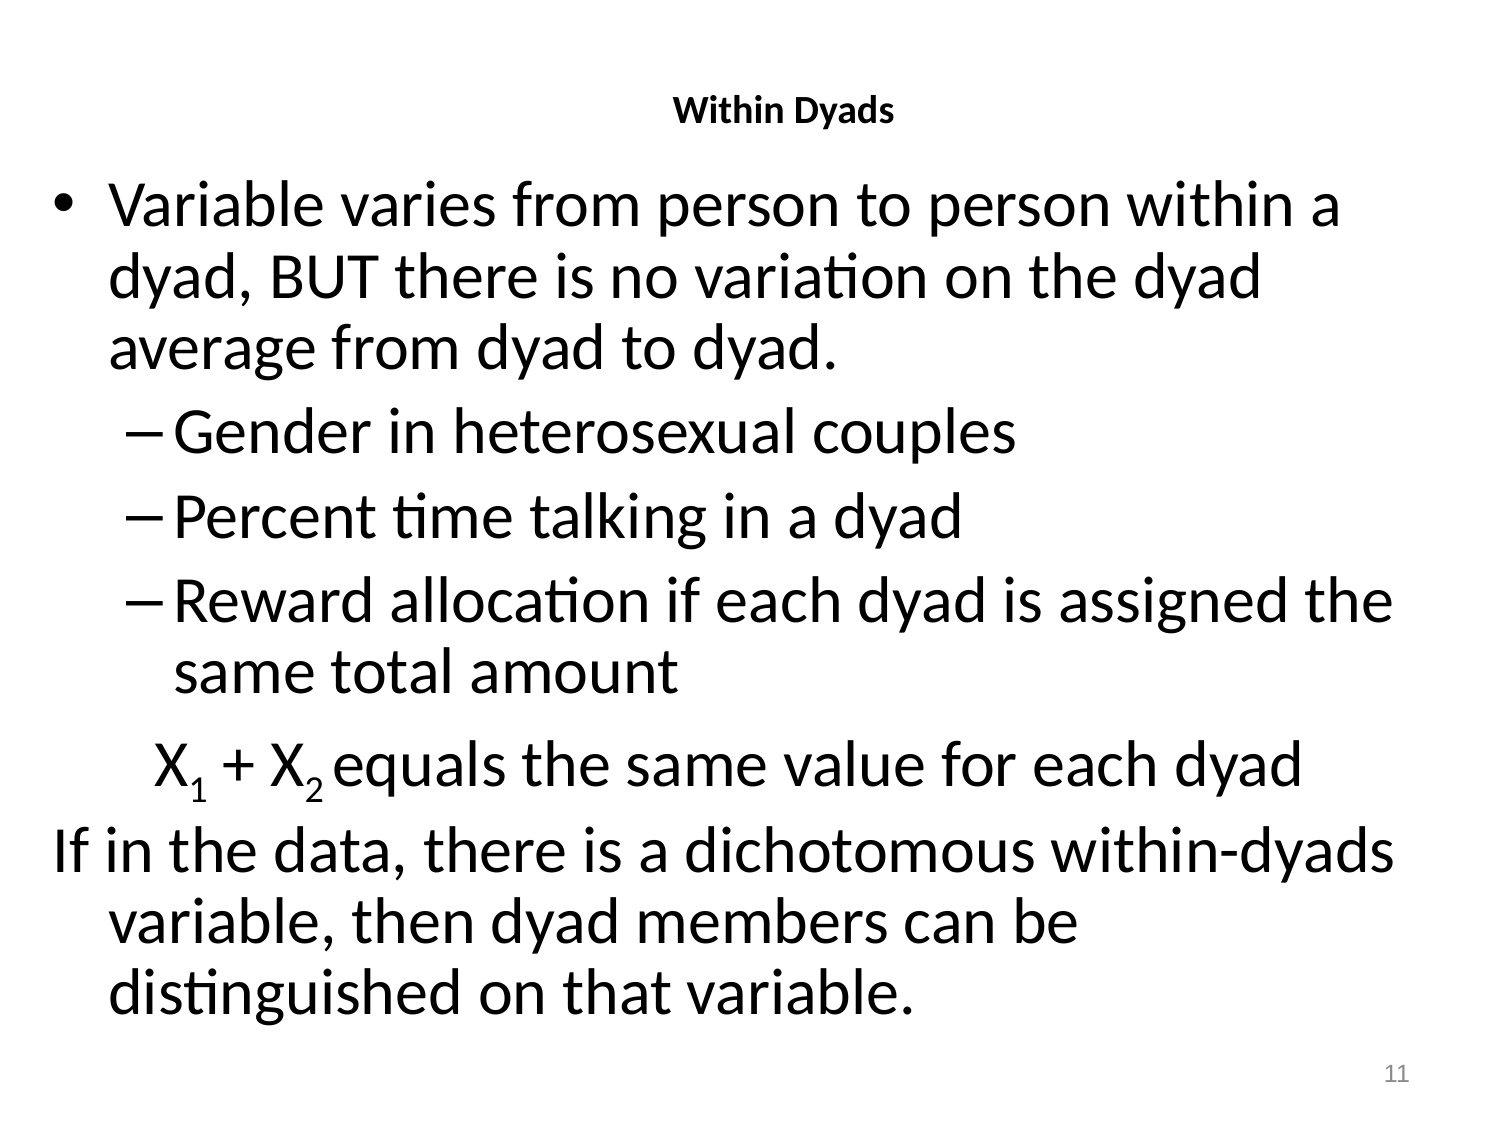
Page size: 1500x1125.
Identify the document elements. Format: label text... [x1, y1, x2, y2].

slide_number 11 [1074, 1042, 1425, 1103]
list Variable varies from person to person within a dyad, BUT there is no variation on the dyad average from dyad to dyad. Gender in heterosexual couples Percent time talking in a dyad Reward allocation if each dyad is assigned the same total amount X1 + X2 equals the same value for each dyad If in the data, there is a dichotomous within-dyads variable, then dyad members can be distinguished on that variable. [37, 162, 1438, 1038]
title Within Dyads [99, 75, 1468, 188]
